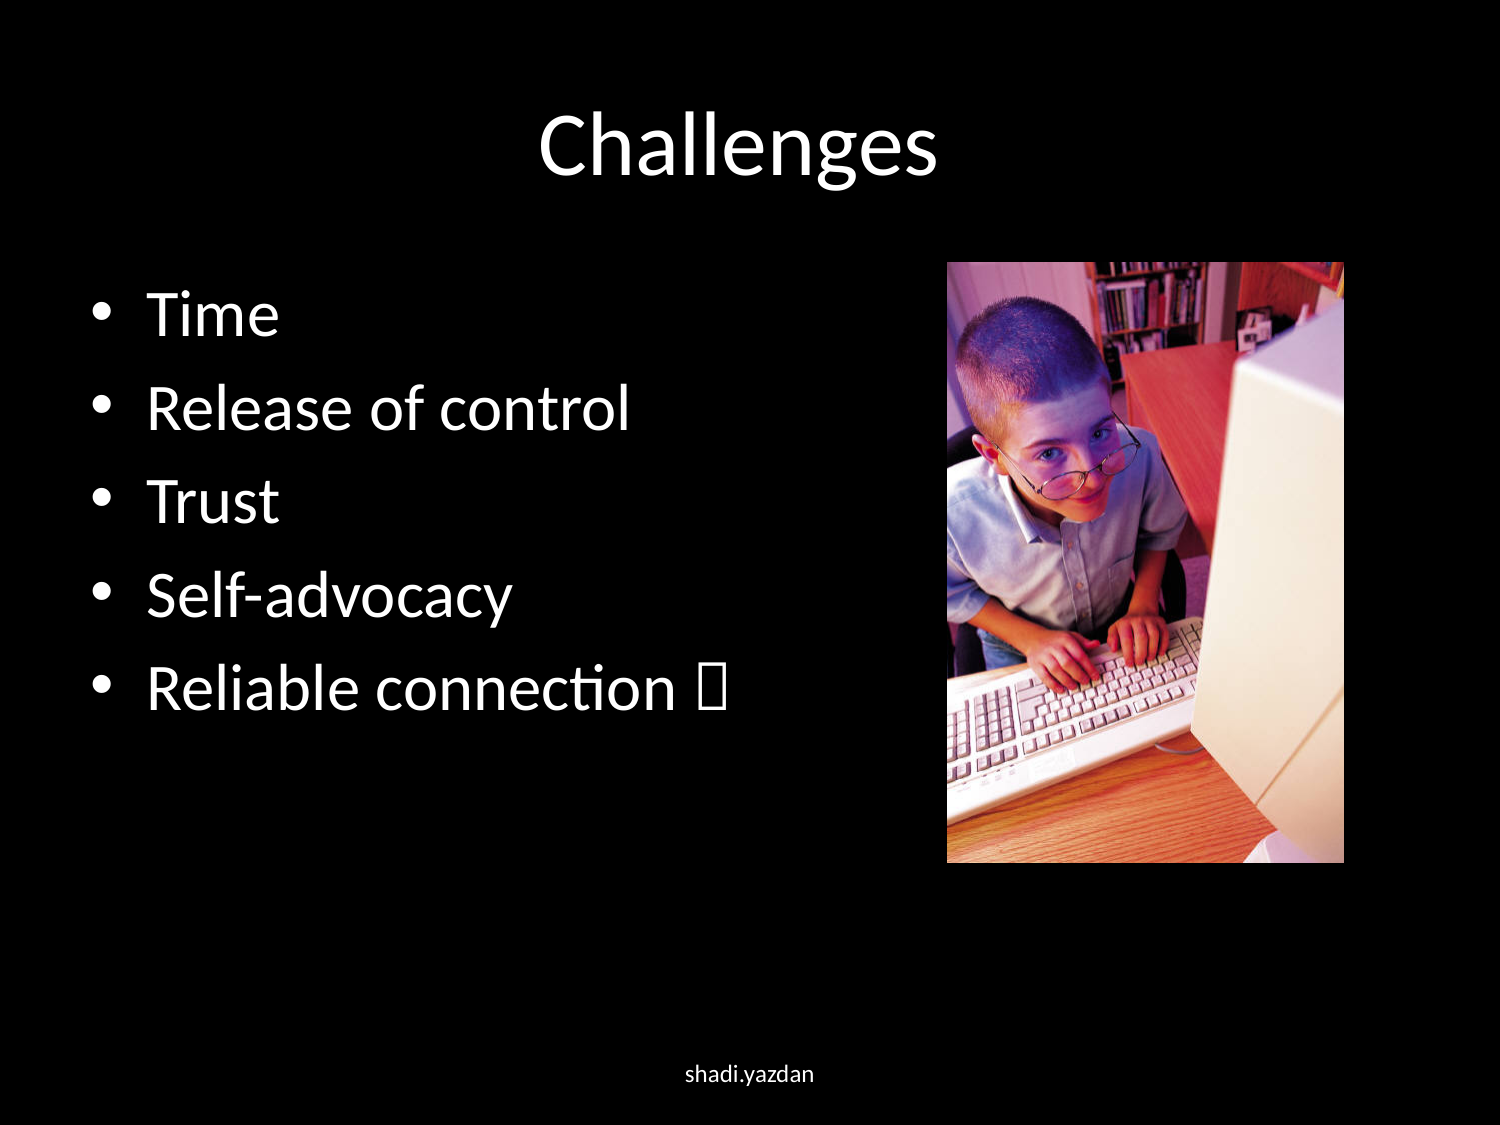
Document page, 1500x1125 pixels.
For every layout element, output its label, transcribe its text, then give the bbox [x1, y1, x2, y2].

picture [946, 262, 1345, 863]
footer shadi.yazdan [512, 1042, 988, 1103]
title Challenges [75, 45, 1425, 233]
list Time Release of control Trust Self-advocacy Reliable connection  [75, 262, 1425, 1005]
